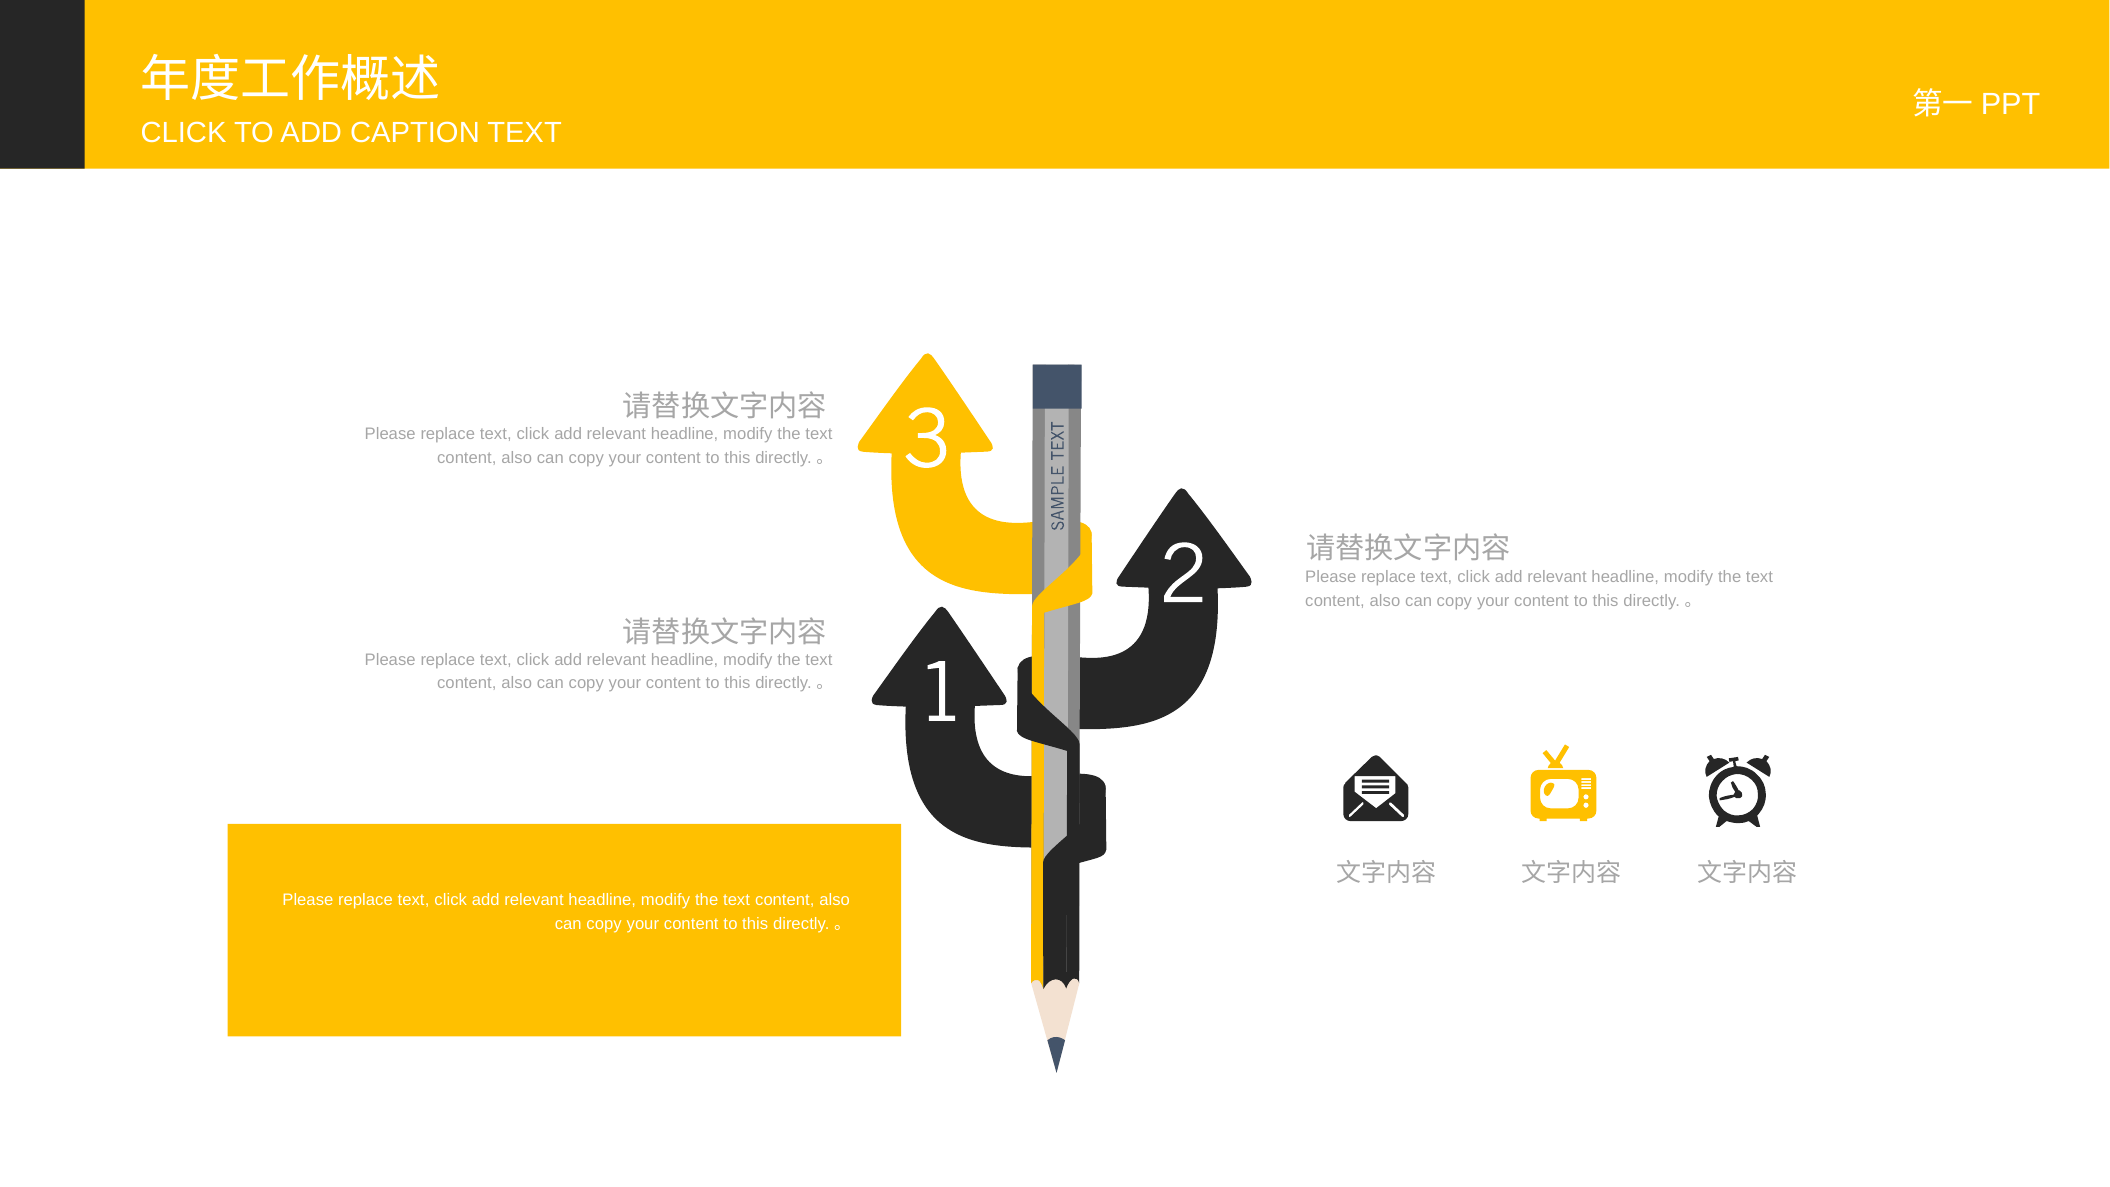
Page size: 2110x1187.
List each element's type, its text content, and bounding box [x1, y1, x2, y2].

text_box 文字内容 [1317, 842, 1455, 894]
text_box [1343, 755, 1409, 822]
text_box CLICK TO ADD CAPTION TEXT [140, 113, 656, 149]
text_box 年度工作概述 [140, 46, 484, 107]
text_box [1705, 754, 1766, 827]
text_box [323, 598, 848, 699]
text_box 文字内容 [1678, 842, 1816, 894]
text_box 文字内容 [1503, 842, 1640, 894]
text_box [854, 350, 1255, 1073]
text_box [323, 372, 848, 474]
text_box [1530, 744, 1597, 822]
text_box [227, 823, 902, 1037]
text_box [1746, 754, 1771, 777]
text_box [1290, 514, 1816, 617]
text_box [0, 0, 86, 170]
text_box [86, 0, 2110, 170]
text_box 第一PPT [1694, 83, 2041, 121]
